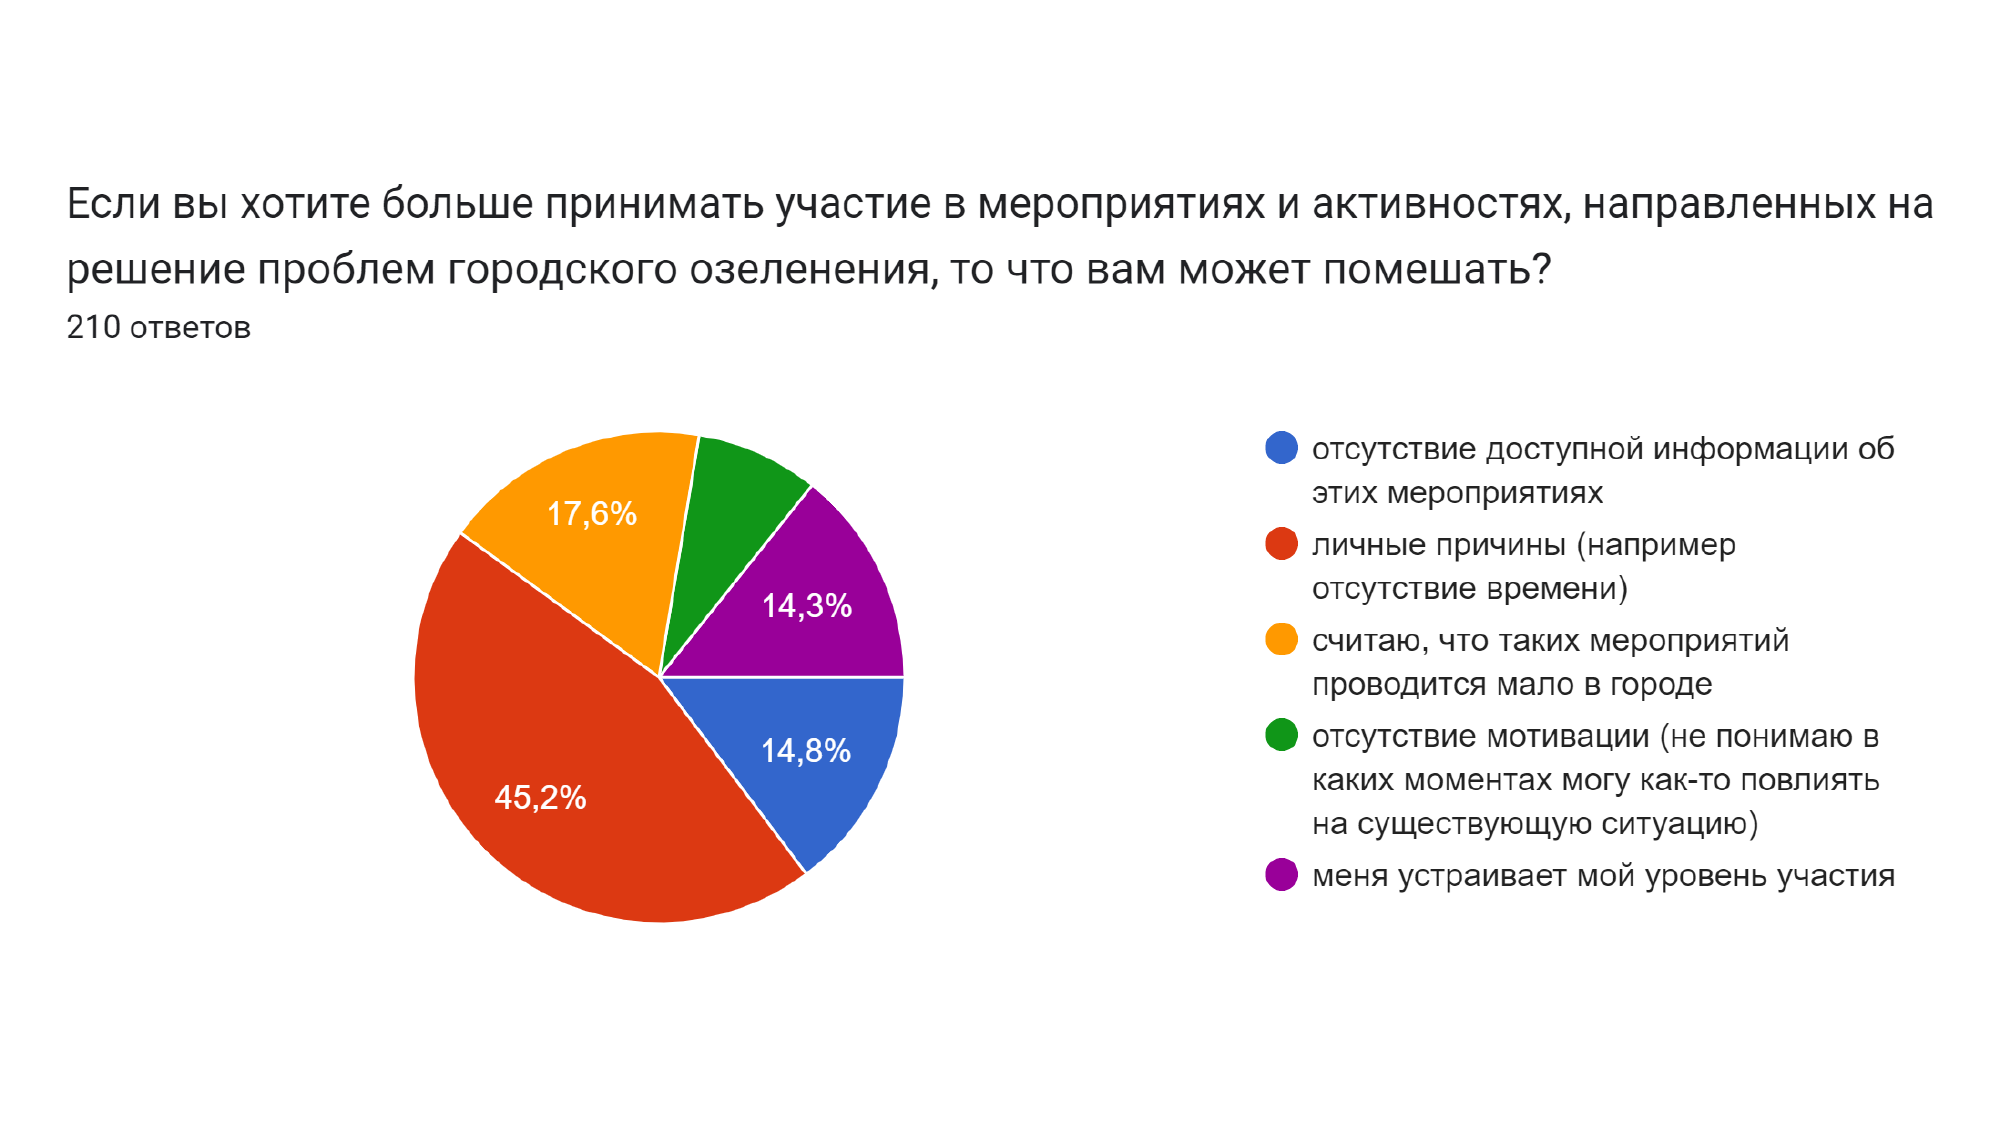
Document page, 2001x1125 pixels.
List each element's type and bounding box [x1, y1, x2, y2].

picture [0, 108, 2000, 1016]
